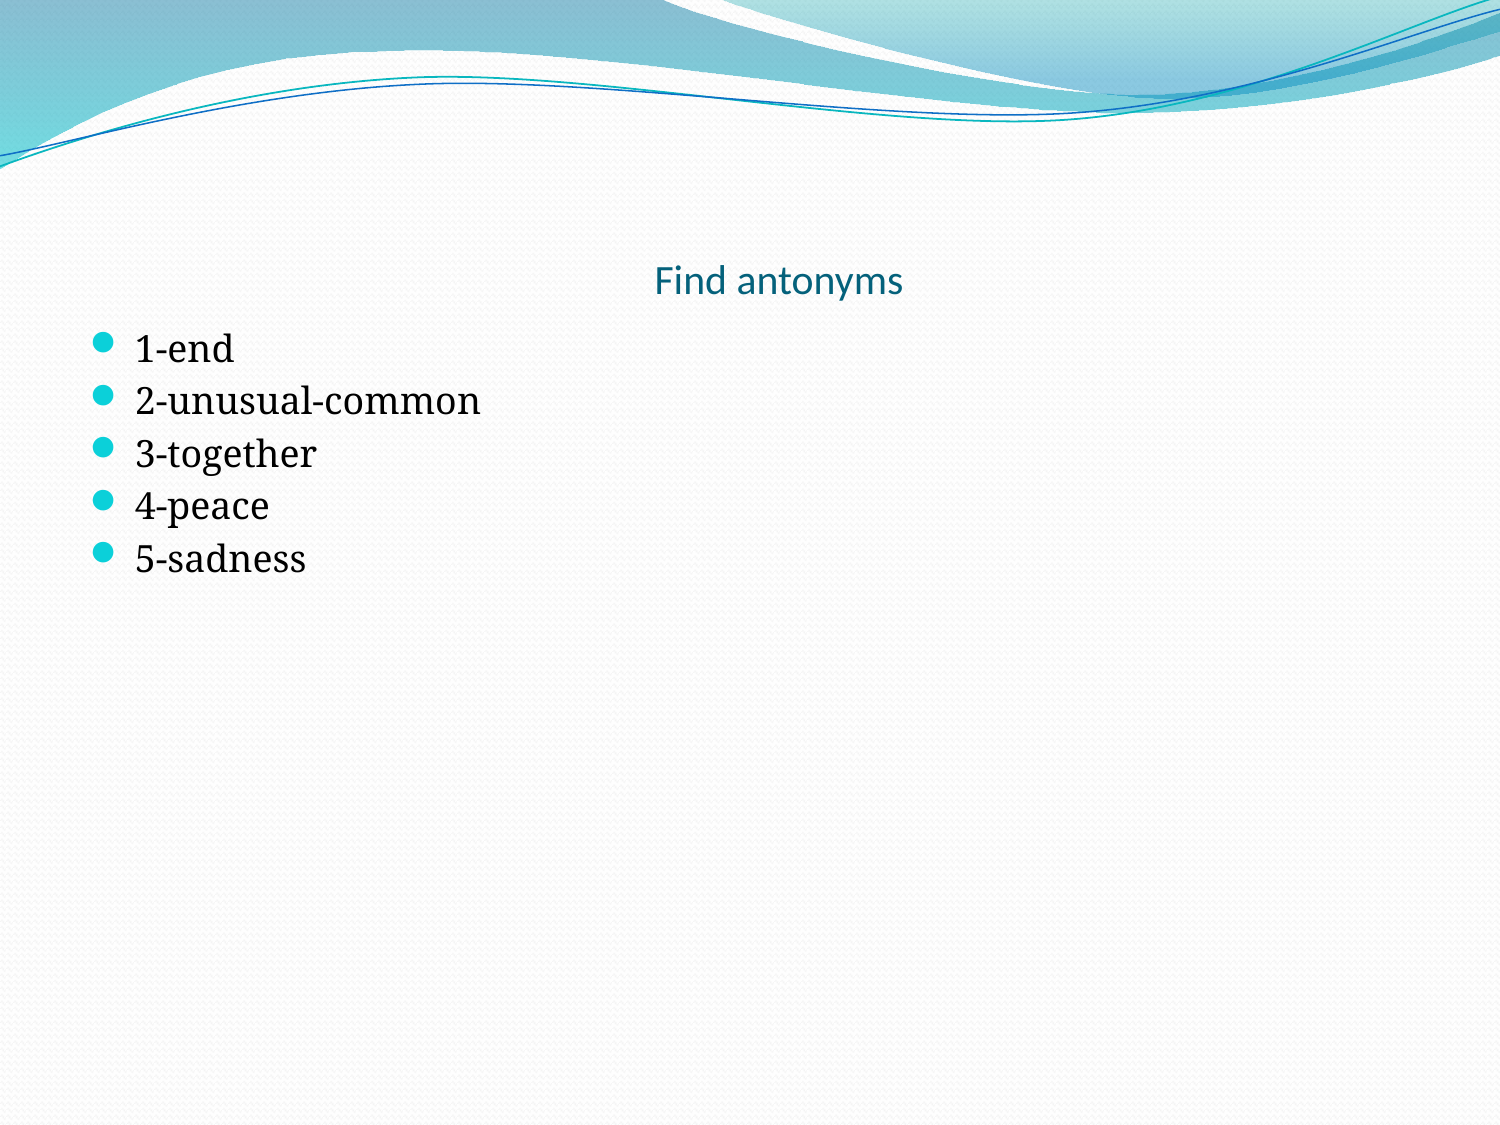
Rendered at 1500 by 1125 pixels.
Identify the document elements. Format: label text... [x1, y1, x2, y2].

title Find antonyms [75, 115, 1425, 303]
list 1-end 2-unusual-common 3-together 4-peace 5-sadness [75, 317, 1425, 625]
